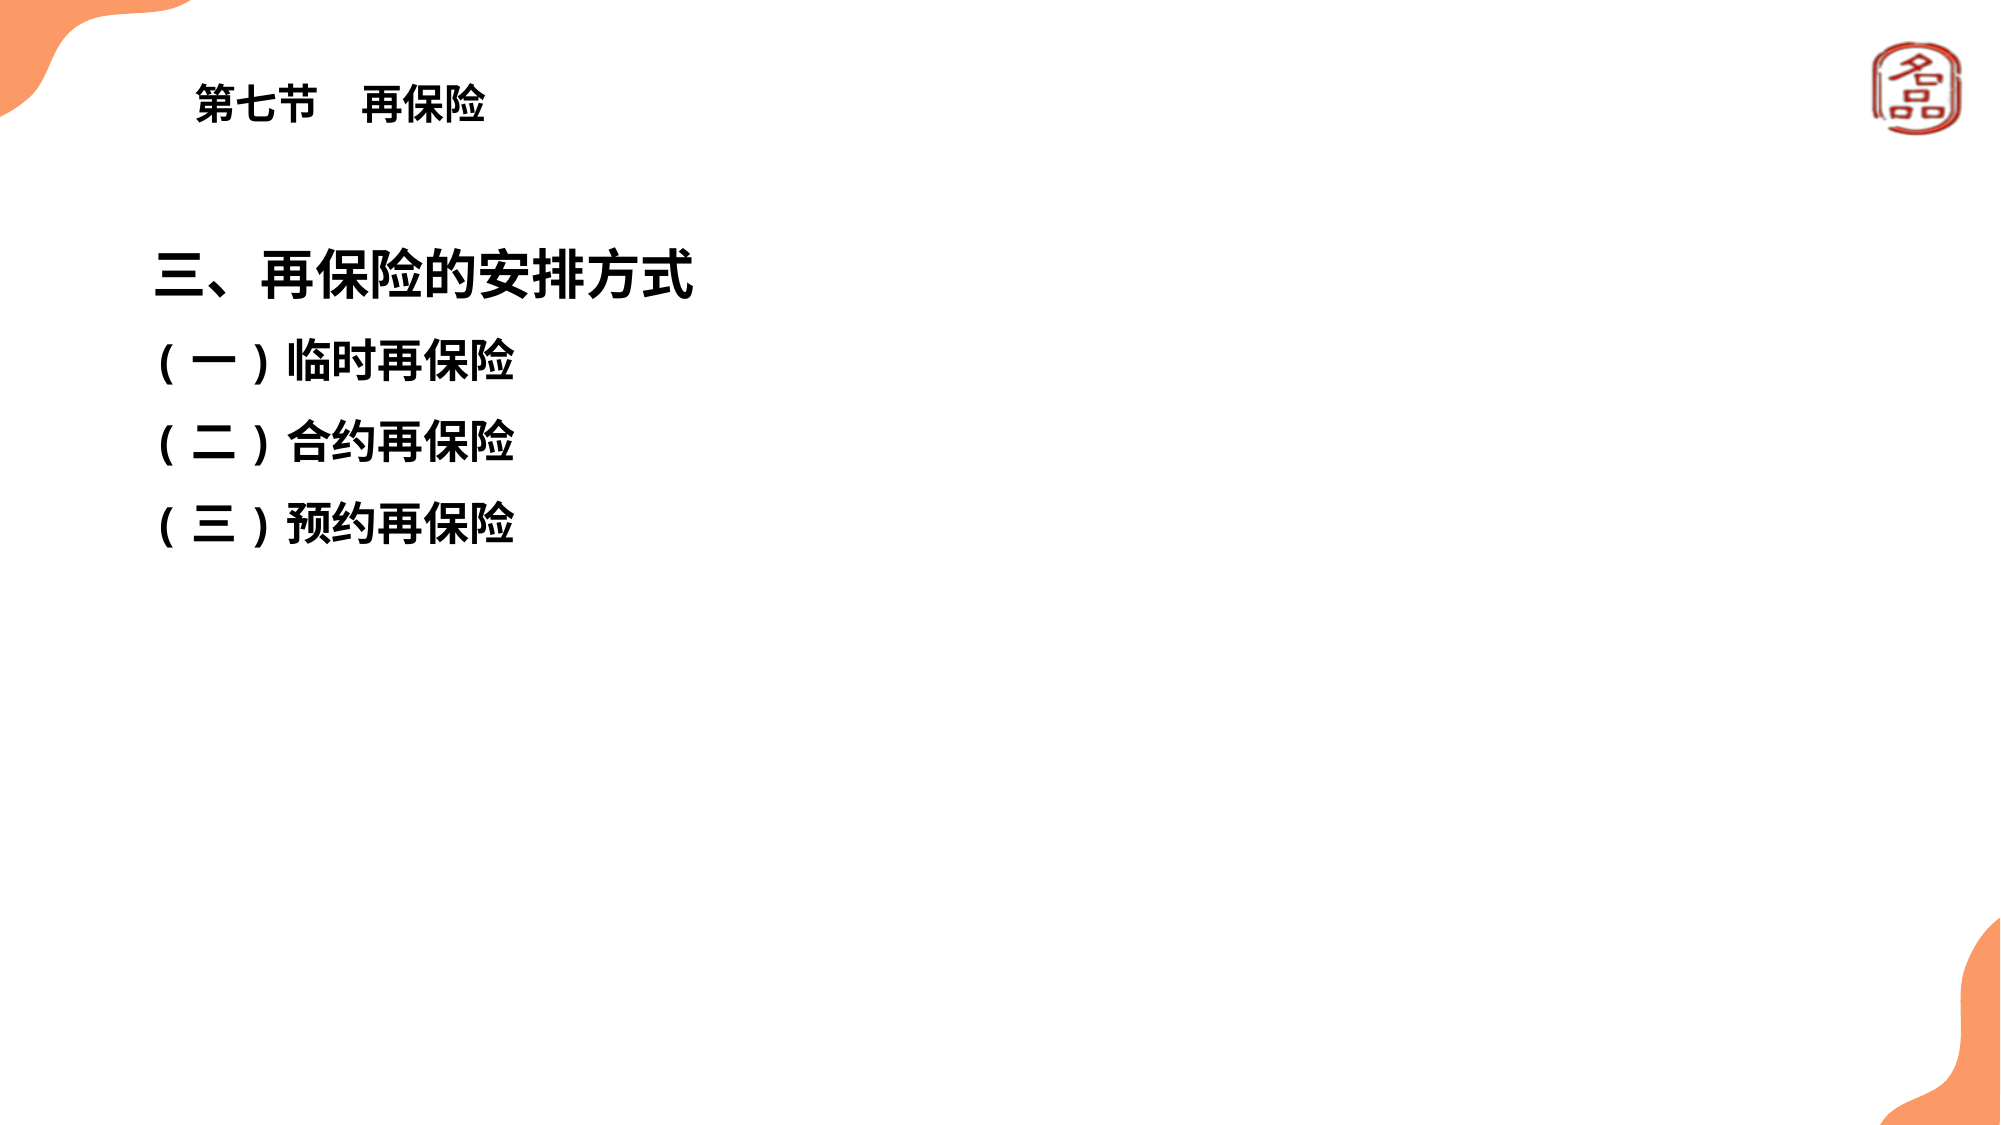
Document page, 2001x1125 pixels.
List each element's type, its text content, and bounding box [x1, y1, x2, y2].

list 三、再保险的安排方式 (一)临时再保险 (二)合约再保险 (三)预约再保险 [137, 217, 1863, 1031]
picture [1861, 10, 1990, 147]
title 第七节 再保险 [137, 60, 1863, 152]
